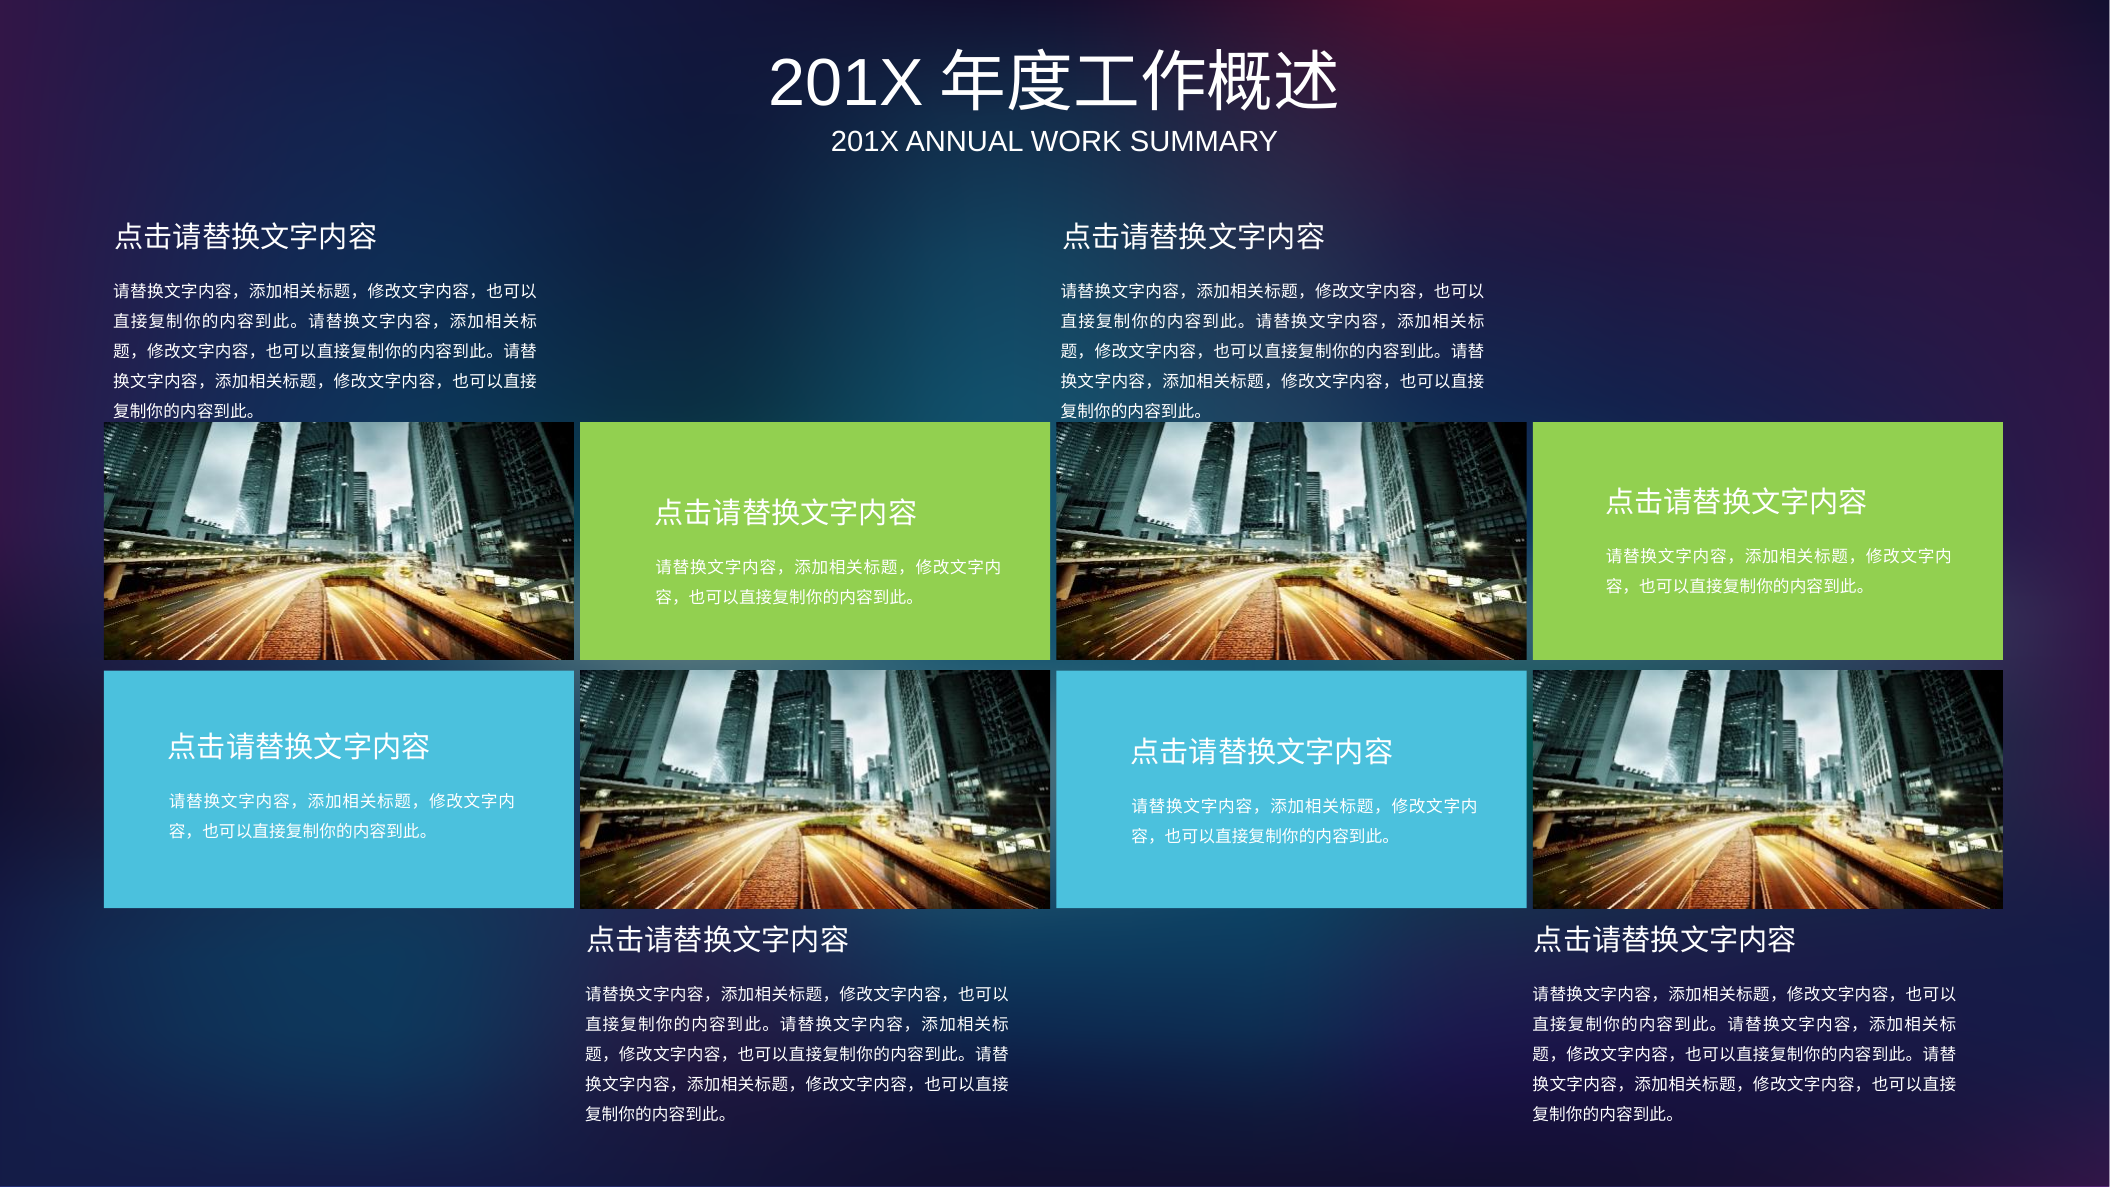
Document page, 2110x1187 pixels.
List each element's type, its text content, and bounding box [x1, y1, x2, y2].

text_box 请替换文字内容，添加相关标题，修改文字内容，也可以直接复制你的内容到此。请替换文字内容，添加相关标题，修改文字内容，也可以直接复制你的内容到此。请替换文字内容，添加相关标题，修改文字内容，也可以直接复制你的内容到此。 [113, 270, 538, 421]
text_box [103, 670, 574, 909]
text_box 点击请替换文字内容 [654, 494, 923, 530]
text_box 请替换文字内容，添加相关标题，修改文字内容，也可以直接复制你的内容到此。 [1131, 785, 1479, 846]
text_box [580, 422, 1051, 660]
text_box [1532, 670, 2003, 909]
text_box 请替换文字内容，添加相关标题，修改文字内容，也可以直接复制你的内容到此。 [168, 781, 516, 841]
text_box 请替换文字内容，添加相关标题，修改文字内容，也可以直接复制你的内容到此。 [655, 546, 1002, 607]
text_box 点击请替换文字内容 [1533, 921, 1842, 957]
picture [0, 0, 2110, 1187]
text_box 请替换文字内容，添加相关标题，修改文字内容，也可以直接复制你的内容到此。请替换文字内容，添加相关标题，修改文字内容，也可以直接复制你的内容到此。请替换文字内容，添加相关标题，修改文字内容，也可以直接复制你的内容到此。 [1060, 270, 1486, 421]
text_box [1532, 422, 2003, 660]
text_box [580, 670, 1051, 909]
text_box 点击请替换文字内容 [586, 921, 894, 957]
text_box 点击请替换文字内容 [114, 218, 423, 254]
text_box [1056, 422, 1527, 660]
text_box 点击请替换文字内容 [1130, 732, 1399, 769]
text_box 点击请替换文字内容 [1062, 218, 1370, 254]
text_box [1056, 670, 1527, 909]
text_box 请替换文字内容，添加相关标题，修改文字内容，也可以直接复制你的内容到此。请替换文字内容，添加相关标题，修改文字内容，也可以直接复制你的内容到此。请替换文字内容，添加相关标题，修改文字内容，也可以直接复制你的内容到此。 [585, 974, 1010, 1124]
text_box 点击请替换文字内容 [167, 728, 436, 764]
text_box 201X年度工作概述 [730, 38, 1379, 119]
text_box 201X ANNUAL WORK SUMMARY [824, 122, 1285, 158]
text_box 请替换文字内容，添加相关标题，修改文字内容，也可以直接复制你的内容到此。 [1605, 536, 1953, 596]
text_box [103, 422, 574, 660]
text_box 点击请替换文字内容 [1604, 483, 1873, 519]
text_box 请替换文字内容，添加相关标题，修改文字内容，也可以直接复制你的内容到此。请替换文字内容，添加相关标题，修改文字内容，也可以直接复制你的内容到此。请替换文字内容，添加相关标题，修改文字内容，也可以直接复制你的内容到此。 [1532, 974, 1958, 1124]
